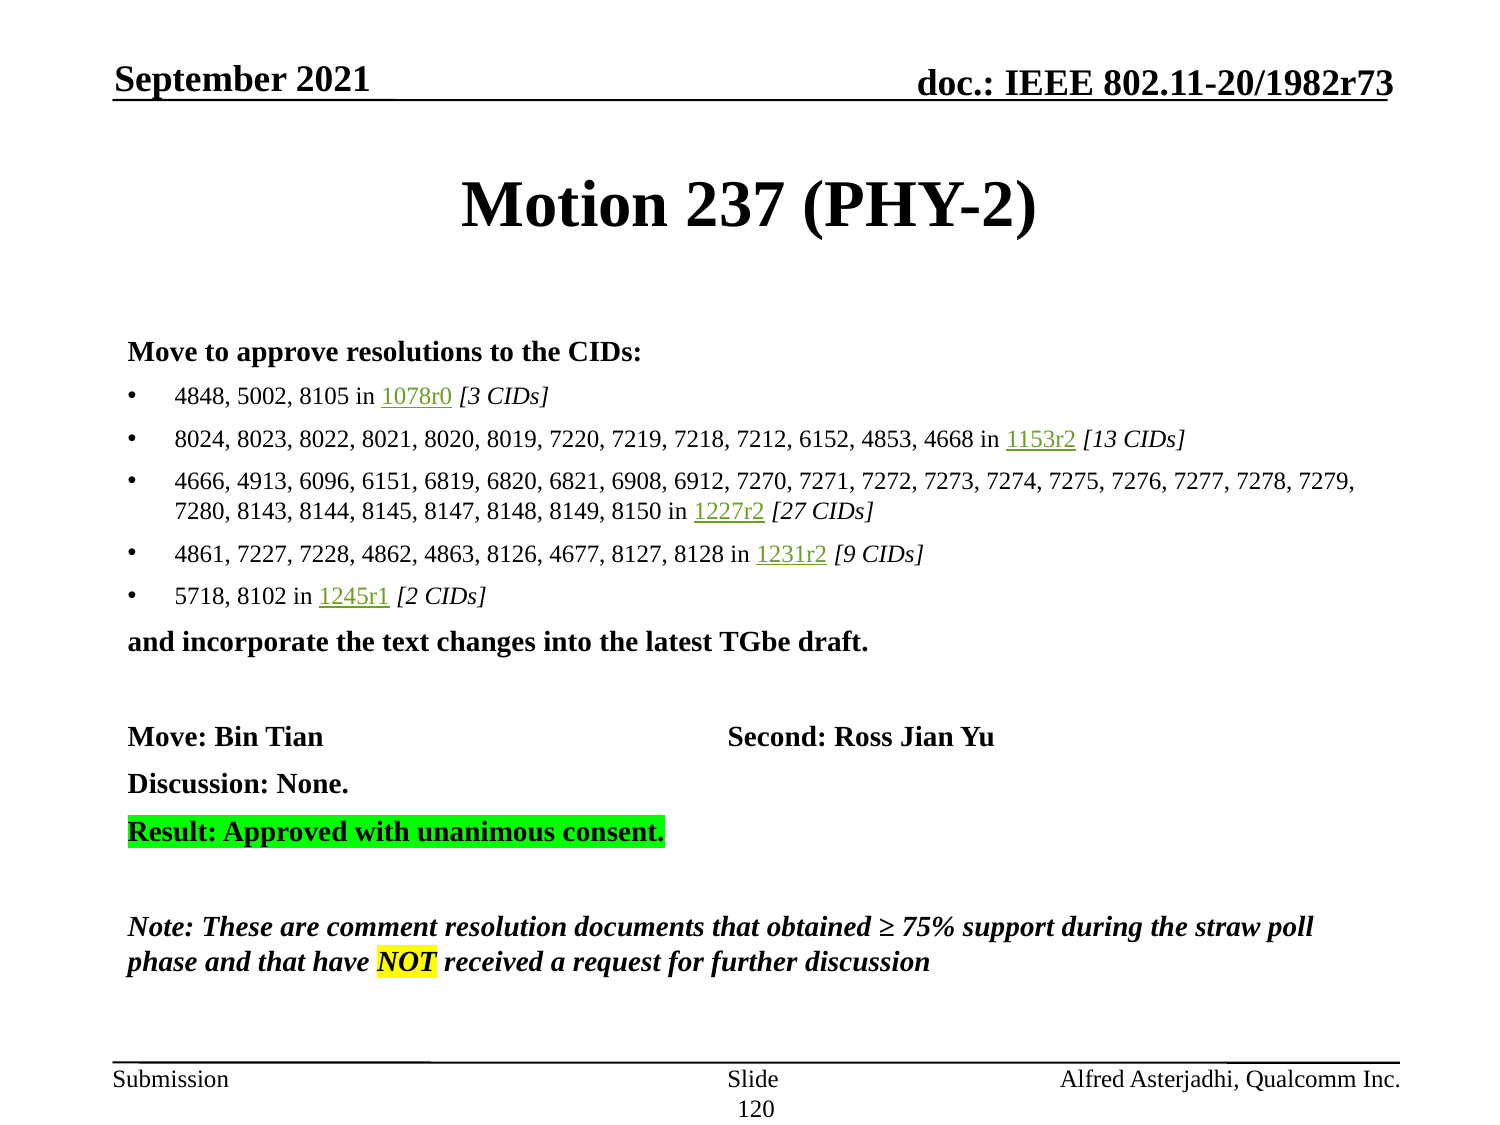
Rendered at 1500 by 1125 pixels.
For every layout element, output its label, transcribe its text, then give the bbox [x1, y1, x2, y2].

list Move to approve resolutions to the CIDs: 4848, 5002, 8105 in 1078r0 [3 CIDs] 8024, 8023, 8022, 8021, 8020, 8019, 7220, 7219, 7218, 7212, 6152, 4853, 4668 in 1153r2 [13 CIDs] 4666, 4913, 6096, 6151, 6819, 6820, 6821, 6908, 6912, 7270, 7271, 7272, 7273, 7274, 7275, 7276, 7277, 7278, 7279, 7280, 8143, 8144, 8145, 8147, 8148, 8149, 8150 in 1227r2 [27 CIDs] 4861, 7227, 7228, 4862, 4863, 8126, 4677, 8127, 8128 in 1231r2 [9 CIDs] 5718, 8102 in 1245r1 [2 CIDs] and incorporate the text changes into the latest TGbe draft. Move: Bin Tian Second: Ross Jian Yu Discussion: None. Result: Approved with unanimous consent. Note: These are comment resolution documents that obtained ≥ 75% support during the straw poll phase and that have NOT received a request for further discussion [112, 324, 1388, 1063]
footer Alfred Asterjadhi, Qualcomm Inc. [878, 1061, 1402, 1093]
title Motion 237 (PHY-2) [112, 112, 1388, 288]
slide_number Slide 120 [712, 1061, 800, 1123]
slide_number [114, 54, 423, 100]
